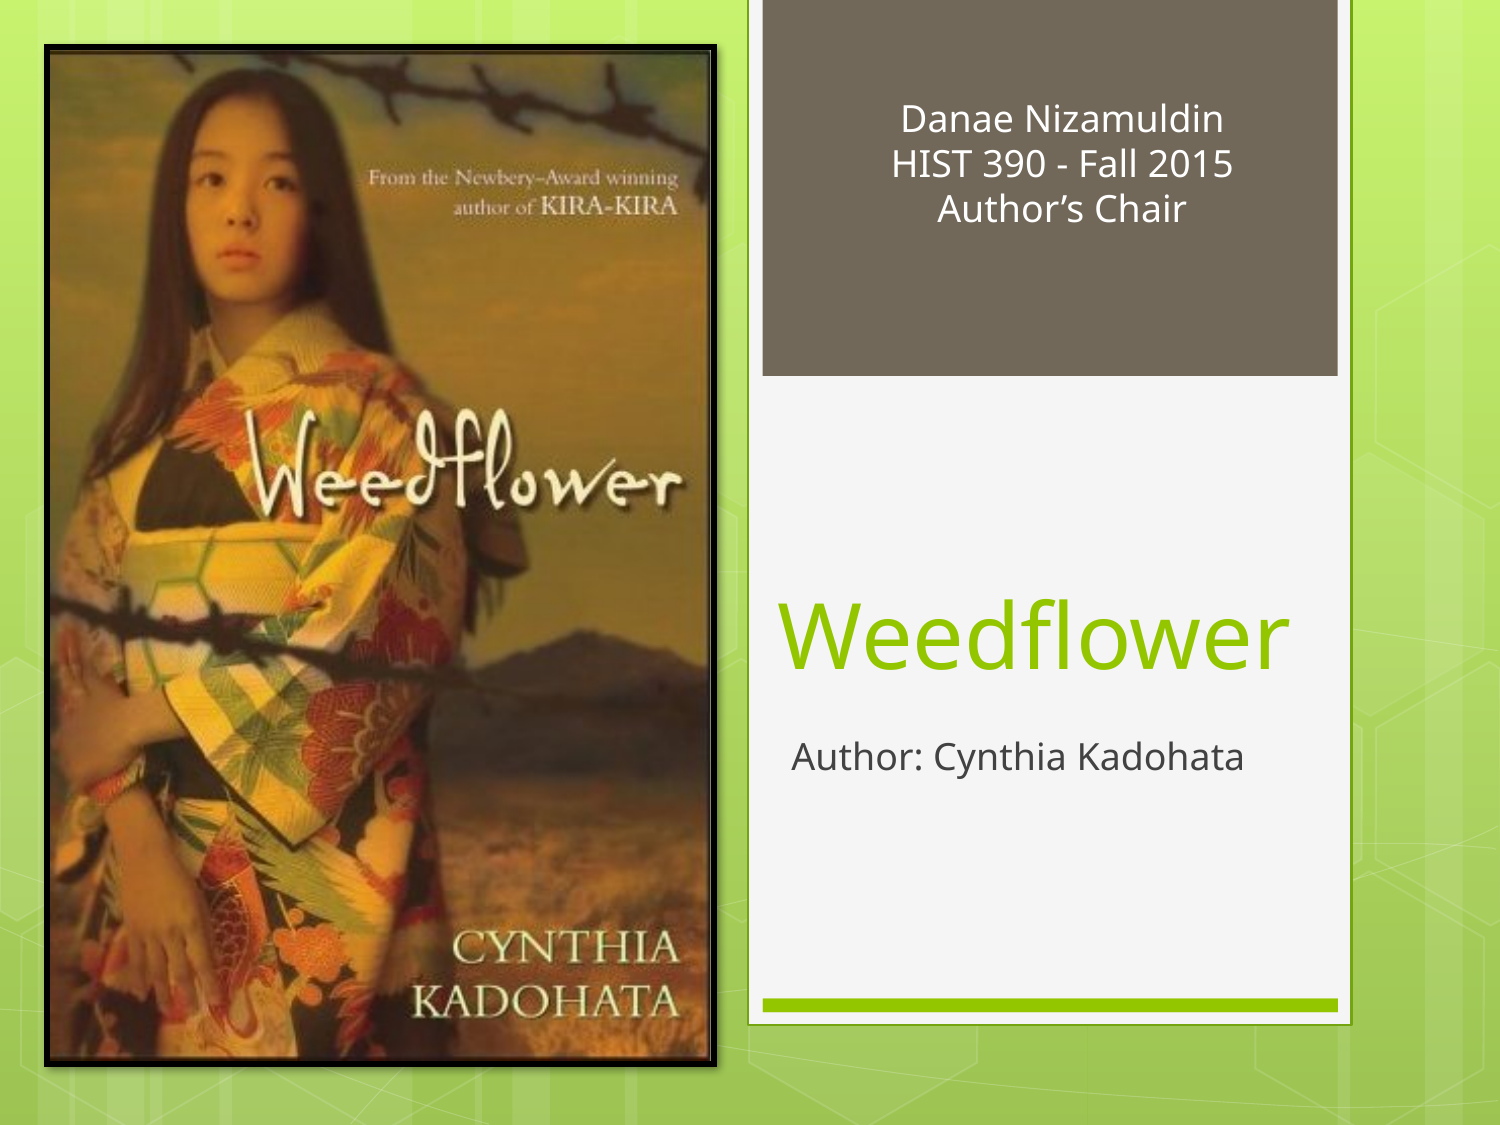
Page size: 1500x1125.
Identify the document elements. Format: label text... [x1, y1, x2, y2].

subtitle Author: Cynthia Kadohata [776, 725, 1320, 933]
title Weedflower [762, 549, 1363, 696]
text_box Danae Nizamuldin HIST 390 - Fall 2015 Author’s Chair [825, 87, 1300, 238]
picture [49, 49, 711, 1061]
